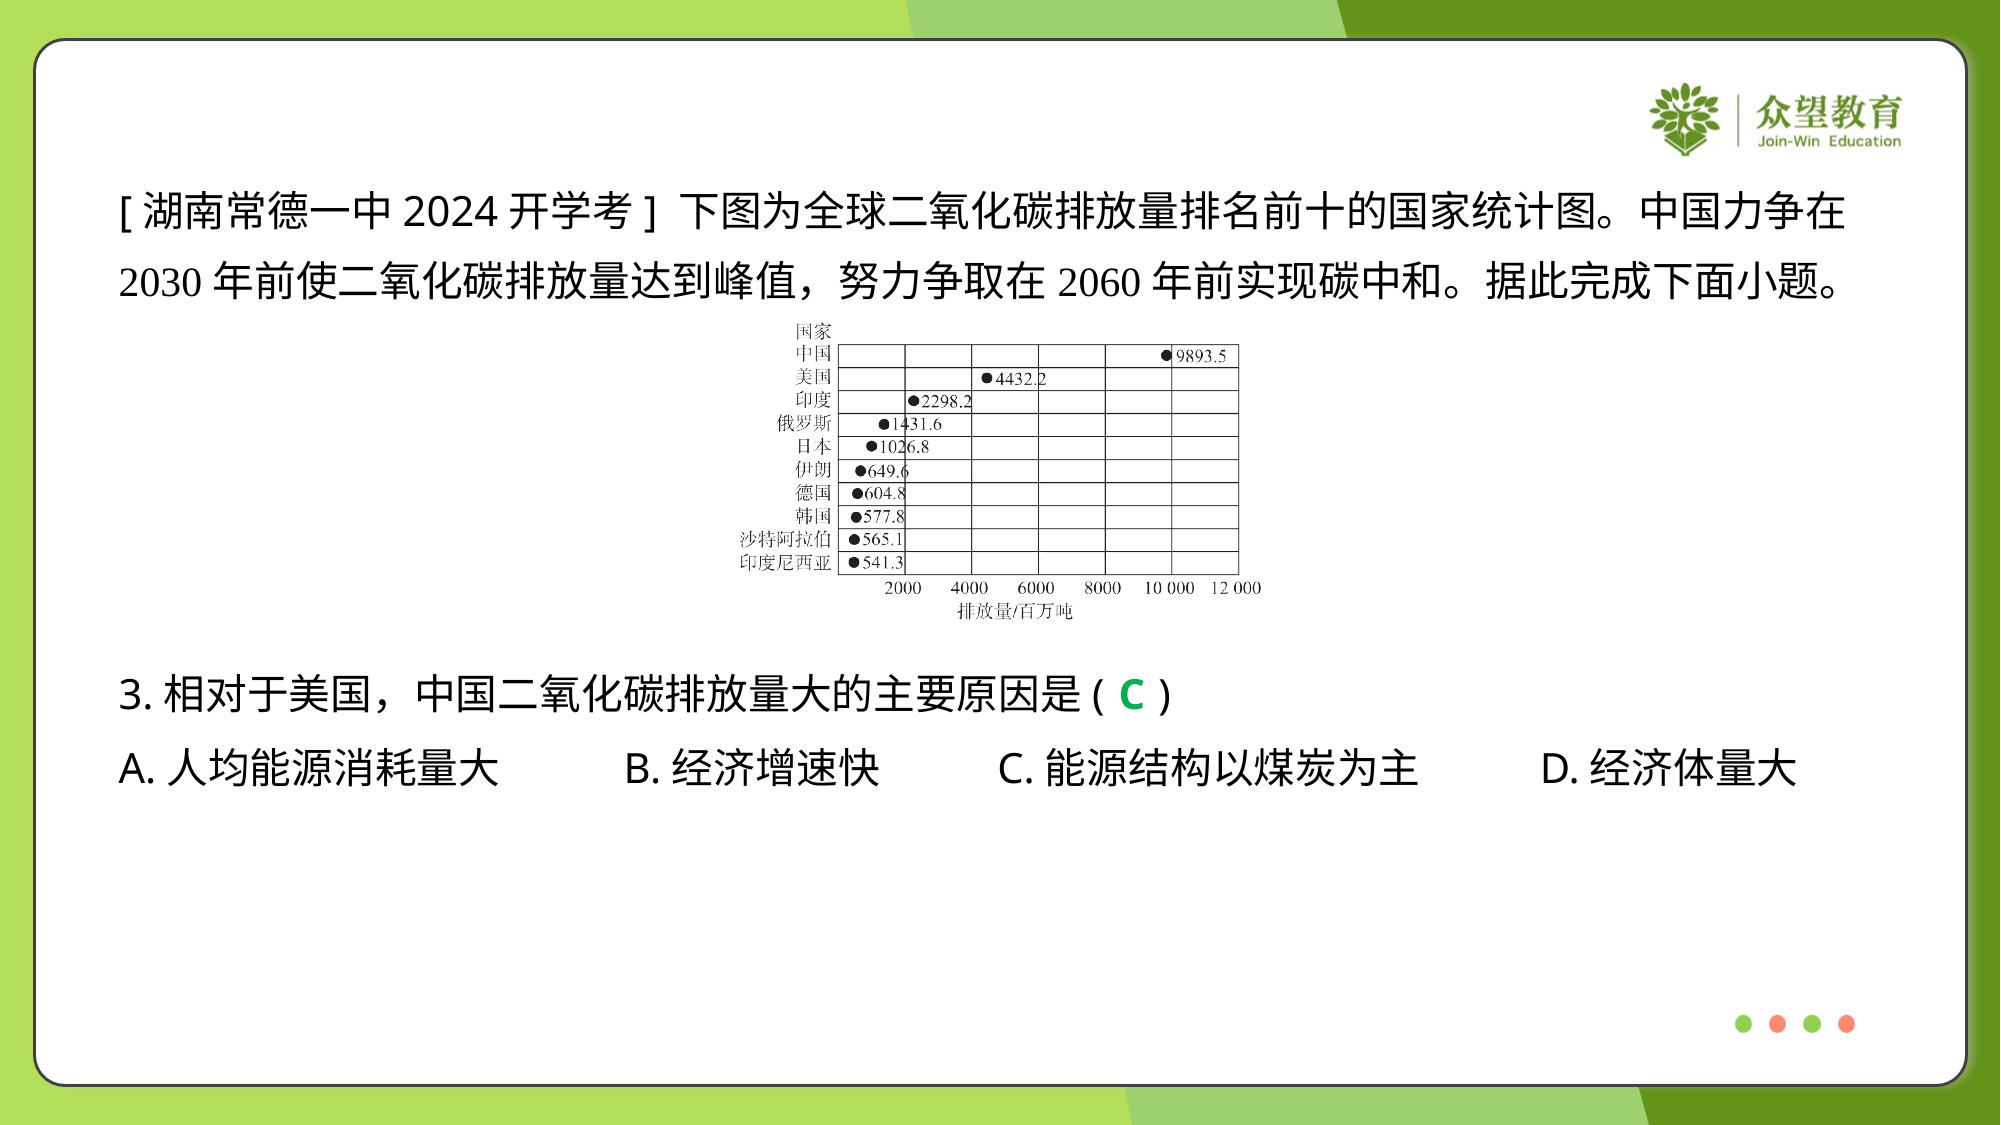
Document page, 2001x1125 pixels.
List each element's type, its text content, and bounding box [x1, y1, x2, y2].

text_box C [1102, 642, 1161, 710]
text_box 3.相对于美国，中国二氧化碳排放量大的主要原因是( ) [1161, 642, 1883, 710]
text_box 3.相对于美国，中国二氧化碳排放量大的主要原因是( ) [118, 642, 1102, 710]
picture [0, 0, 2000, 1125]
text_box [湖南常德一中2024开学考] 下图为全球二氧化碳排放量排名前十的国家统计图。中国力争在 2030年前使二氧化碳排放量达到峰值，努力争取在2060年前实现碳中和。据此完成下面小题。 [118, 159, 1883, 298]
text_box A.人均能源消耗量大 B.经济增速快 C.能源结构以煤炭为主 D.经济体量大 [118, 717, 1883, 784]
